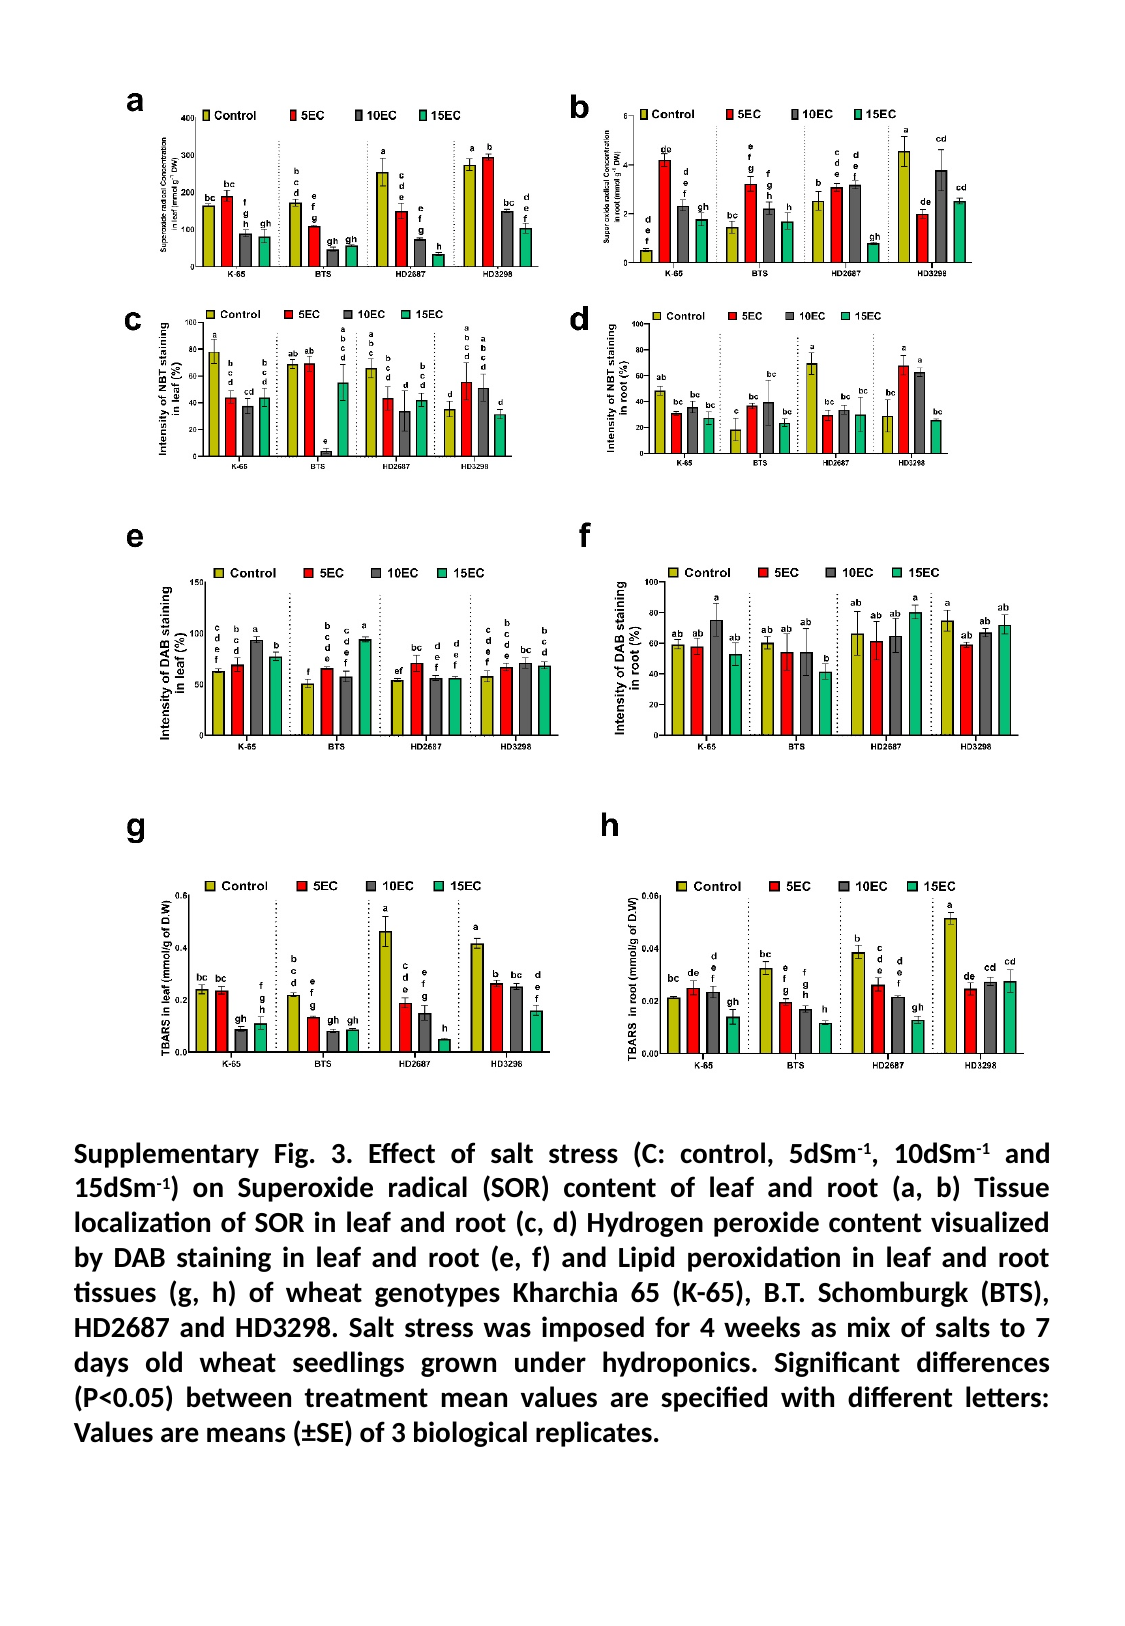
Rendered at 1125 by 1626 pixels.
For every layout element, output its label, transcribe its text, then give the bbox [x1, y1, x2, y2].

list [105, 62, 1066, 1094]
text_box Supplementary Fig. 3. Effect of salt stress (C: control, 5dSm-1, 10dSm-1 and 15dSm-1) on Superoxide radical (SOR) content of leaf and root (a, b) Tissue localization of SOR in leaf and root (c, d) Hydrogen peroxide content visualized by DAB staining in leaf and root (e, f) and Lipid peroxidation in leaf and root tissues (g, h) of wheat genotypes Kharchia 65 (K-65), B.T. Schomburgk (BTS), HD2687 and HD3298. Salt stress was imposed for 4 weeks as mix of salts to 7 days old wheat seedlings grown under hydroponics. Significant differences (P<0.05) between treatment mean values are specified with different letters: Values are means (±SE) of 3 biological replicates. [59, 1126, 1066, 1456]
